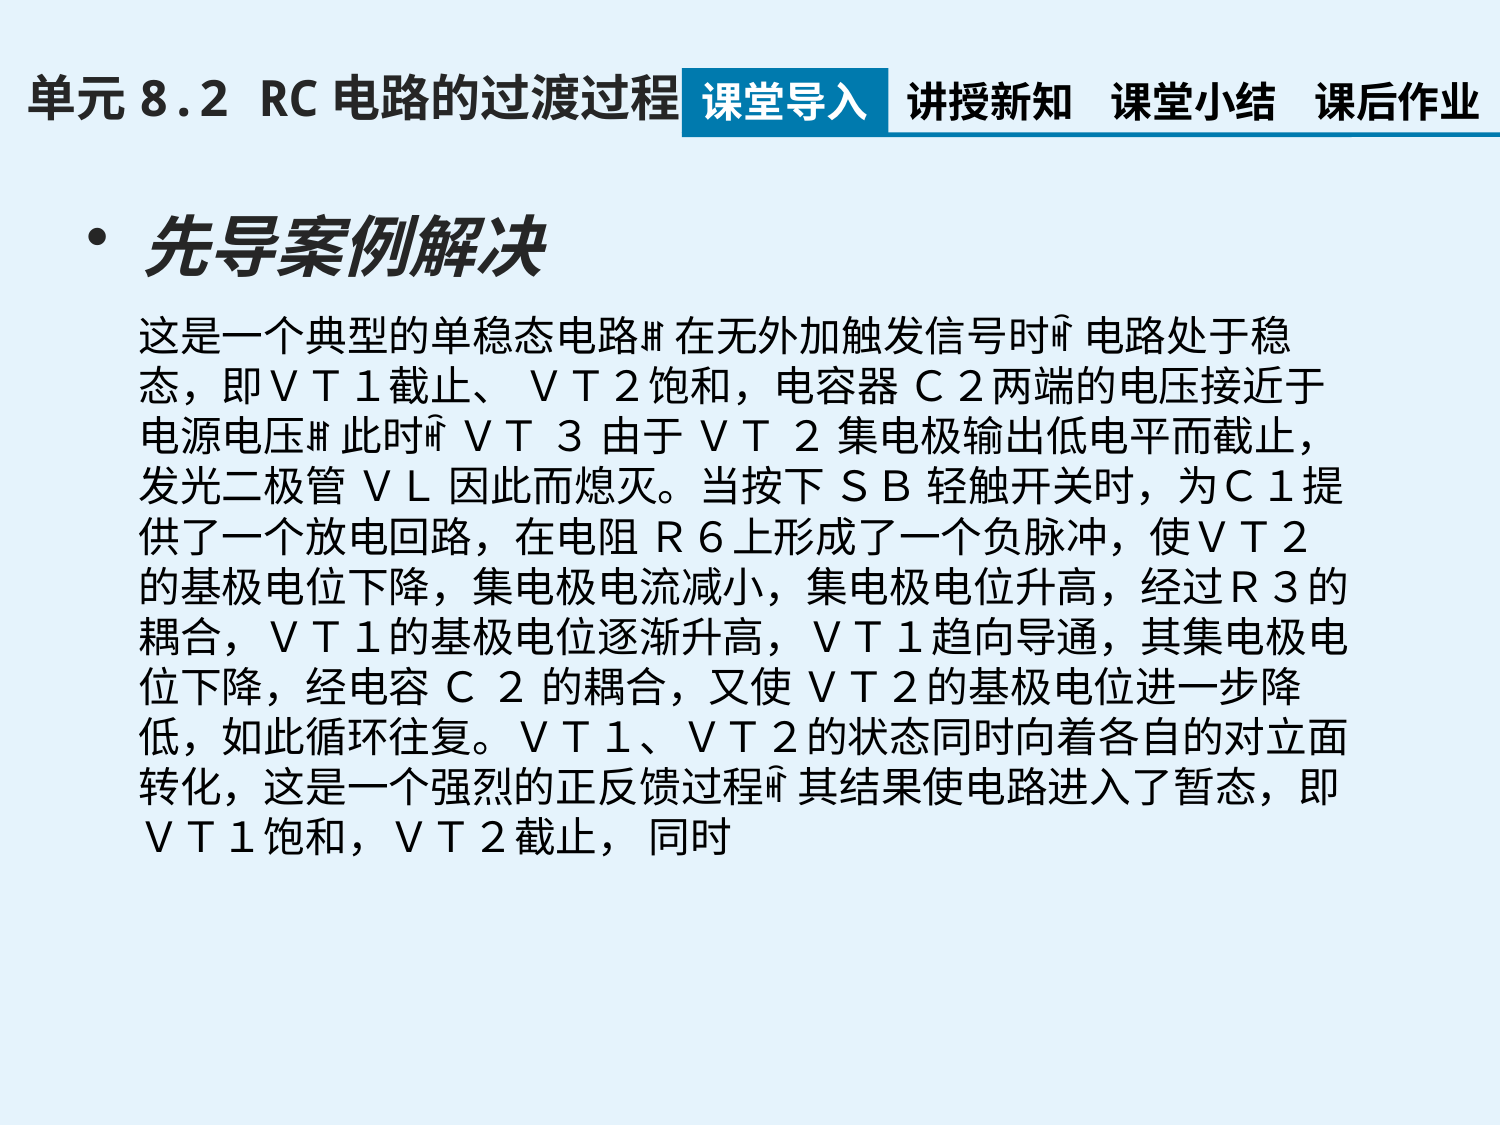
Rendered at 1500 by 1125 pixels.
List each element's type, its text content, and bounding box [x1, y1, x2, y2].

text_box 这是一个典型的单稳态电路ꎮ 在无外加触发信号时ꎬ 电路处于稳态，即ＶＴ１截止、 ＶＴ２饱和，电容器 Ｃ２两端的电压接近于电源电压ꎮ 此时ꎬ ＶＴ ３ 由于 ＶＴ ２ 集电极输出低电平而截止，发光二极管 ＶＬ 因此而熄灭。当按下 ＳＢ 轻触开关时，为Ｃ１提供了一个放电回路，在电阻 Ｒ６上形成了一个负脉冲，使ＶＴ２的基极电位下降，集电极电流减小，集电极电位升高，经过Ｒ３的耦合，ＶＴ１的基极电位逐渐升高，ＶＴ１趋向导通，其集电极电位下降，经电容 Ｃ ２ 的耦合，又使 ＶＴ２的基极电位进一步降低，如此循环往复。ＶＴ１、ＶＴ２的状态同时向着各自的对立面转化，这是一个强烈的正反馈过程ꎬ 其结果使电路进入了暂态，即 ＶＴ１饱和，ＶＴ２截止， 同时 [123, 302, 1369, 914]
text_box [12, 59, 1500, 135]
text_box 先导案例解决 [71, 196, 1421, 303]
